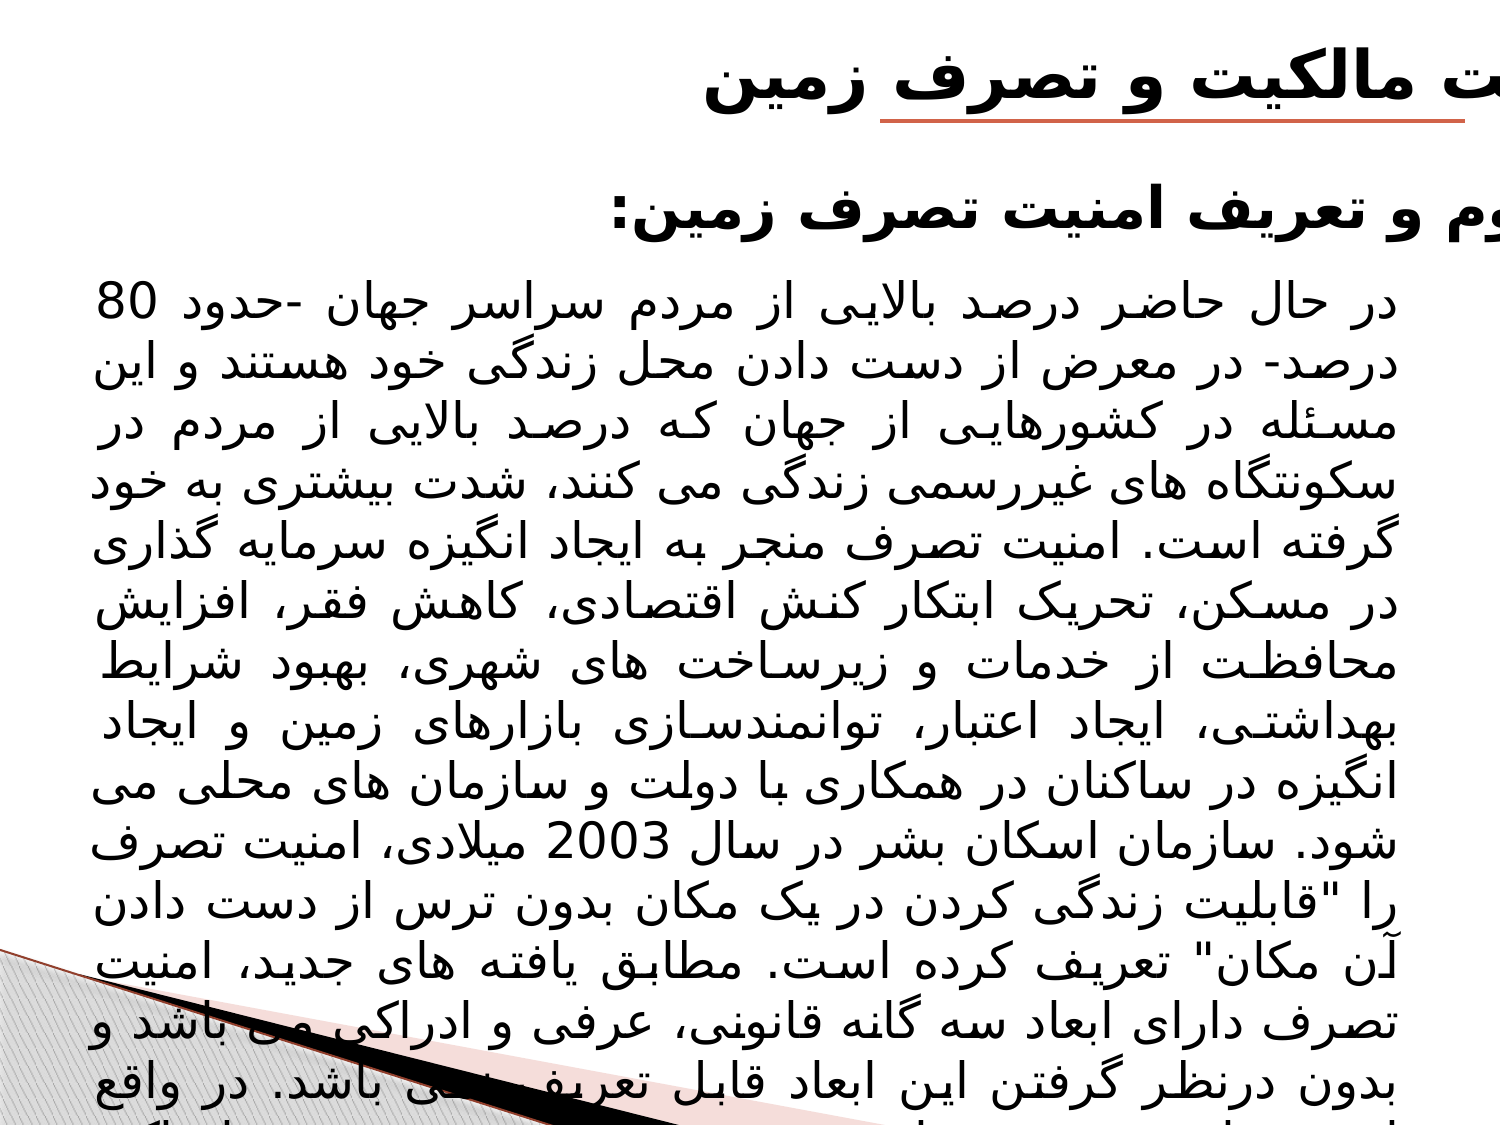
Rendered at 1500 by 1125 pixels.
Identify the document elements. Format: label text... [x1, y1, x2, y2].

text_box امنیت مالکیت و تصرف زمین [687, 24, 1500, 120]
text_box مفهوم و تعریف امنیت تصرف زمین: [593, 162, 1500, 248]
text_box در حال حاضر درصد بالایی از مردم سراسر جهان -حدود 80 درصد- در معرض از دست دادن محل زندگی خود هستند و این مسئله در کشورهایی از جهان که درصد بالایی از مردم در سکونتگاه های غیررسمی زندگی می کنند، شدت بیشتری به خود گرفته است. امنیت تصرف منجر به ایجاد انگیزه سرمایه گذاری در مسکن، تحریک ابتکار کنش اقتصادی، کاهش فقر، افزایش محافظت از خدمات و زیرساخت های شهری، بهبود شرایط بهداشتی، ایجاد اعتبار، توانمندسازی بازارهای زمین و ایجاد انگیزه در ساکنان در همکاری با دولت و سازمان های محلی می شود. سازمان اسکان بشر در سال 2003 میلادی، امنیت تصرف را "قابلیت زندگی کردن در یک مکان بدون ترس از دست دادن آن مکان" تعریف کرده است. مطابق یافته های جدید، امنیت تصرف دارای ابعاد سه گانه قانونی، عرفی و ادراکی می باشد و بدون درنظر گرفتن این ابعاد قابل تعریف نمی باشد. در واقع امروزه امنیت تصرف از سه بعد قانونی، غیررسمی و ادراکی تعریف می شود که در زیر به ترتیب به هر یک از آن ها اشاره می شود. [75, 260, 1415, 1125]
